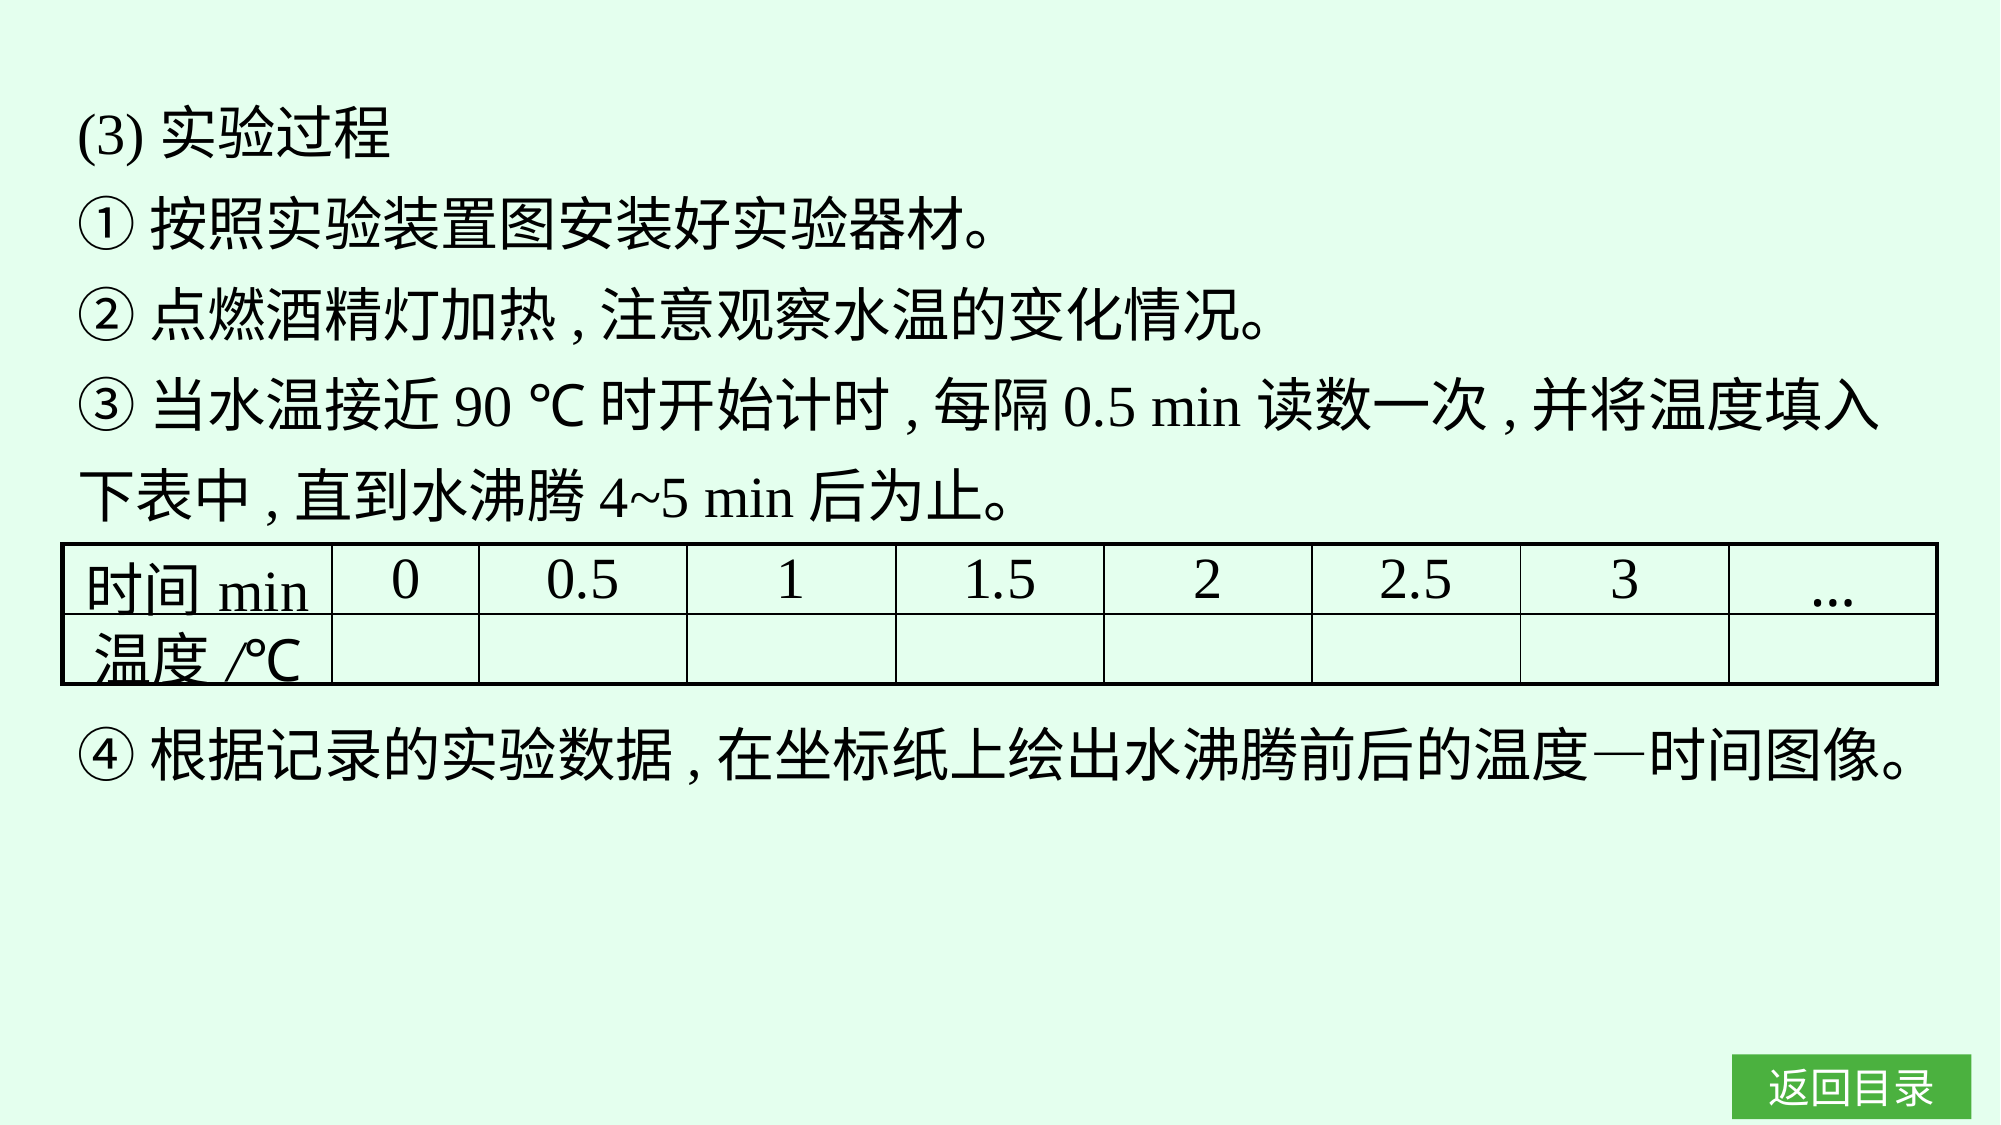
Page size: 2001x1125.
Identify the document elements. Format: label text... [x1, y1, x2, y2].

table_header 1.5 [897, 546, 1103, 613]
table_header 时间min [65, 546, 331, 613]
table_cell [897, 615, 1103, 682]
table_cell [1730, 615, 1935, 682]
table_header 0.5 [480, 546, 686, 613]
table_cell [1521, 615, 1728, 682]
table_header 1 [688, 546, 895, 613]
text_box ④根据记录的实验数据,在坐标纸上绘出水沸腾前后的温度—时间图像。 [62, 689, 1938, 796]
text_box (3)实验过程 ①按照实验装置图安装好实验器材。 ②点燃酒精灯加热,注意观察水温的变化情况。 ③当水温接近90 ℃时开始计时,每隔0.5 min读数一次,并将温度填入下表中,直到水沸腾4~5 min后为止。 [62, 67, 1938, 537]
table_header 3 [1521, 546, 1728, 613]
table_header … [1730, 546, 1935, 613]
table_header 0 [333, 546, 478, 613]
table_cell [1313, 615, 1520, 682]
table_cell [333, 615, 478, 682]
table_header 2.5 [1313, 546, 1520, 613]
table_cell [688, 615, 895, 682]
table_cell [480, 615, 686, 682]
table_header 2 [1105, 546, 1311, 613]
table_cell 温度/℃ [65, 615, 331, 682]
table_cell [1105, 615, 1311, 682]
